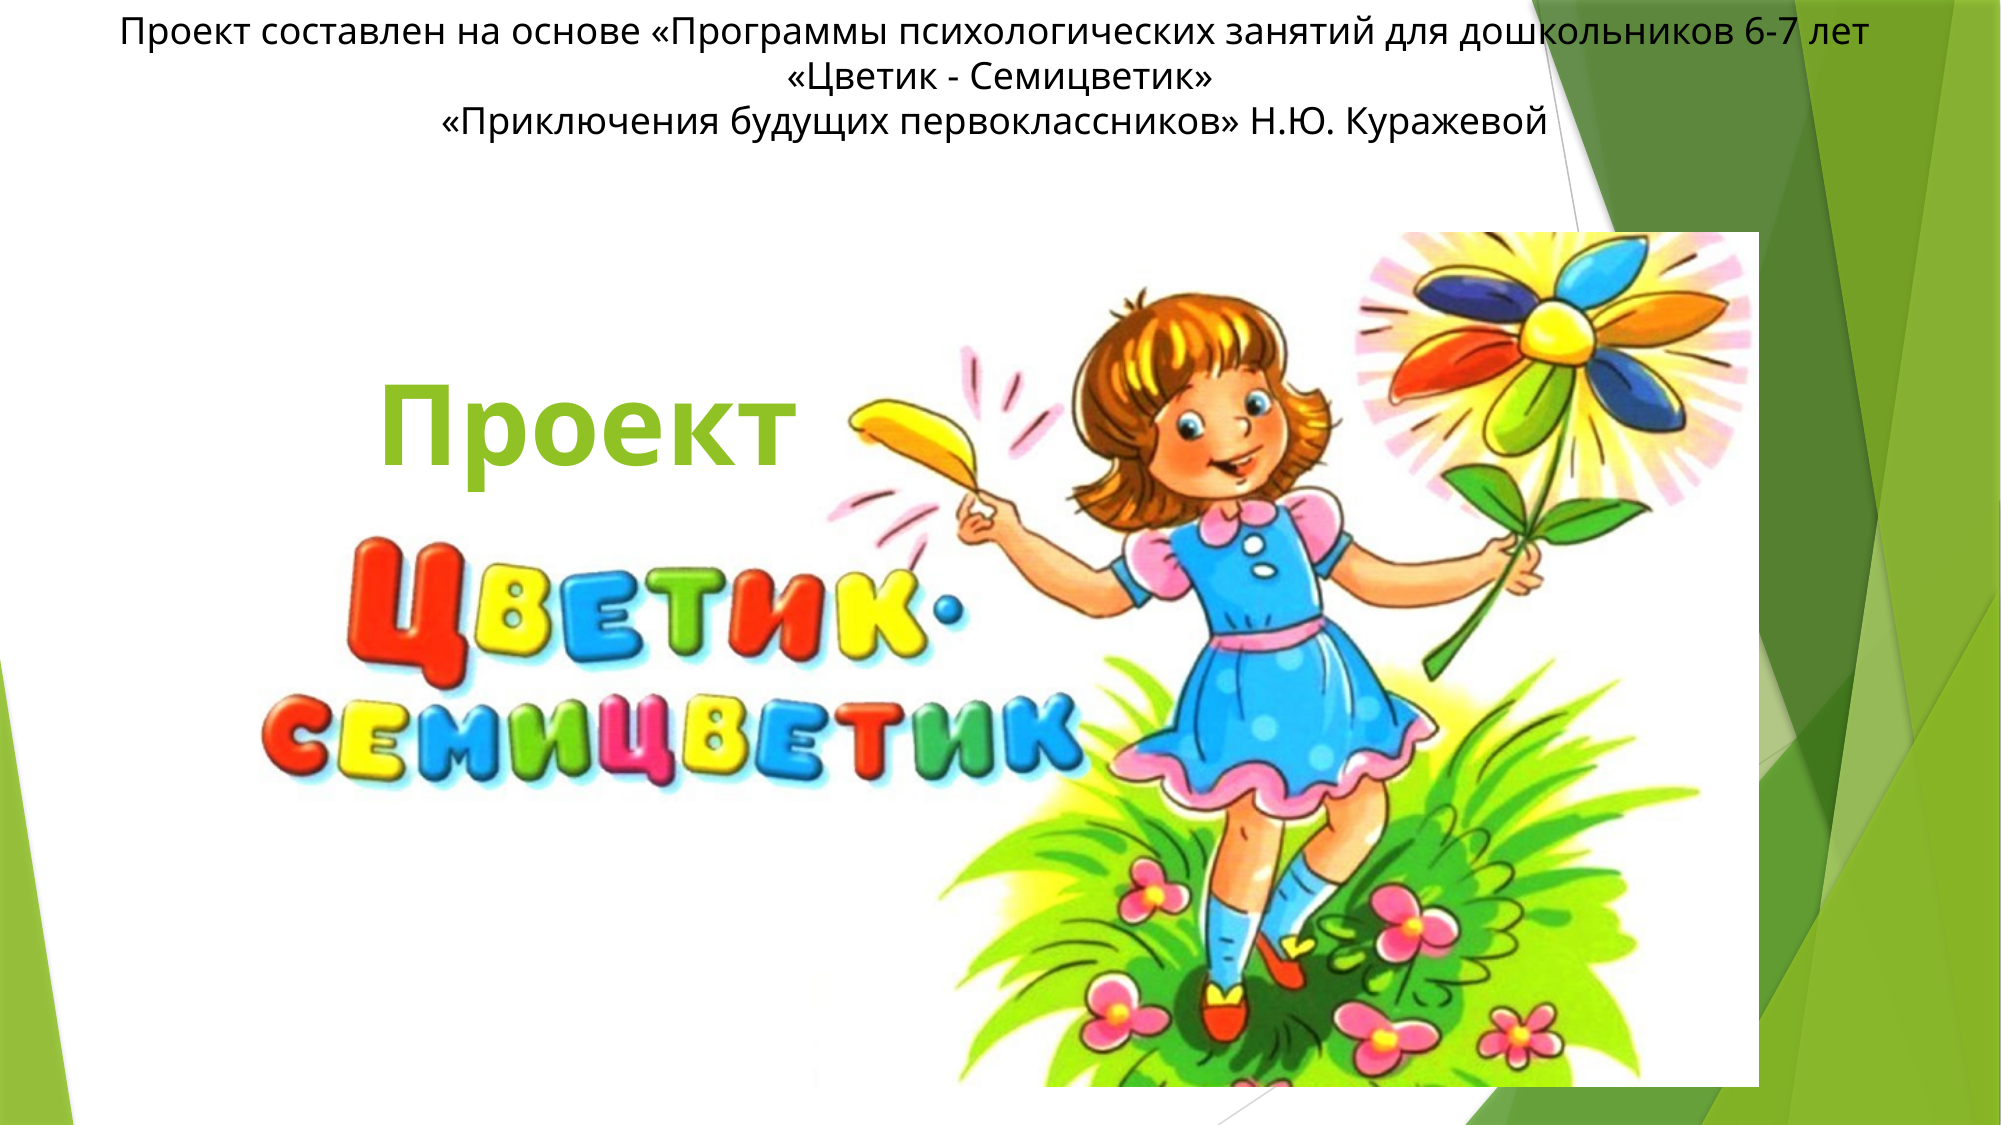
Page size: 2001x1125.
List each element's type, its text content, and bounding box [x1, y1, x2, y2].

text_box Проект составлен на основе «Программы психологических занятий для дошкольников 6-7 лет «Цветик - Семицветик» «Приключения будущих первоклассников» Н.Ю. Куражевой [0, 0, 2000, 195]
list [240, 232, 1760, 1087]
